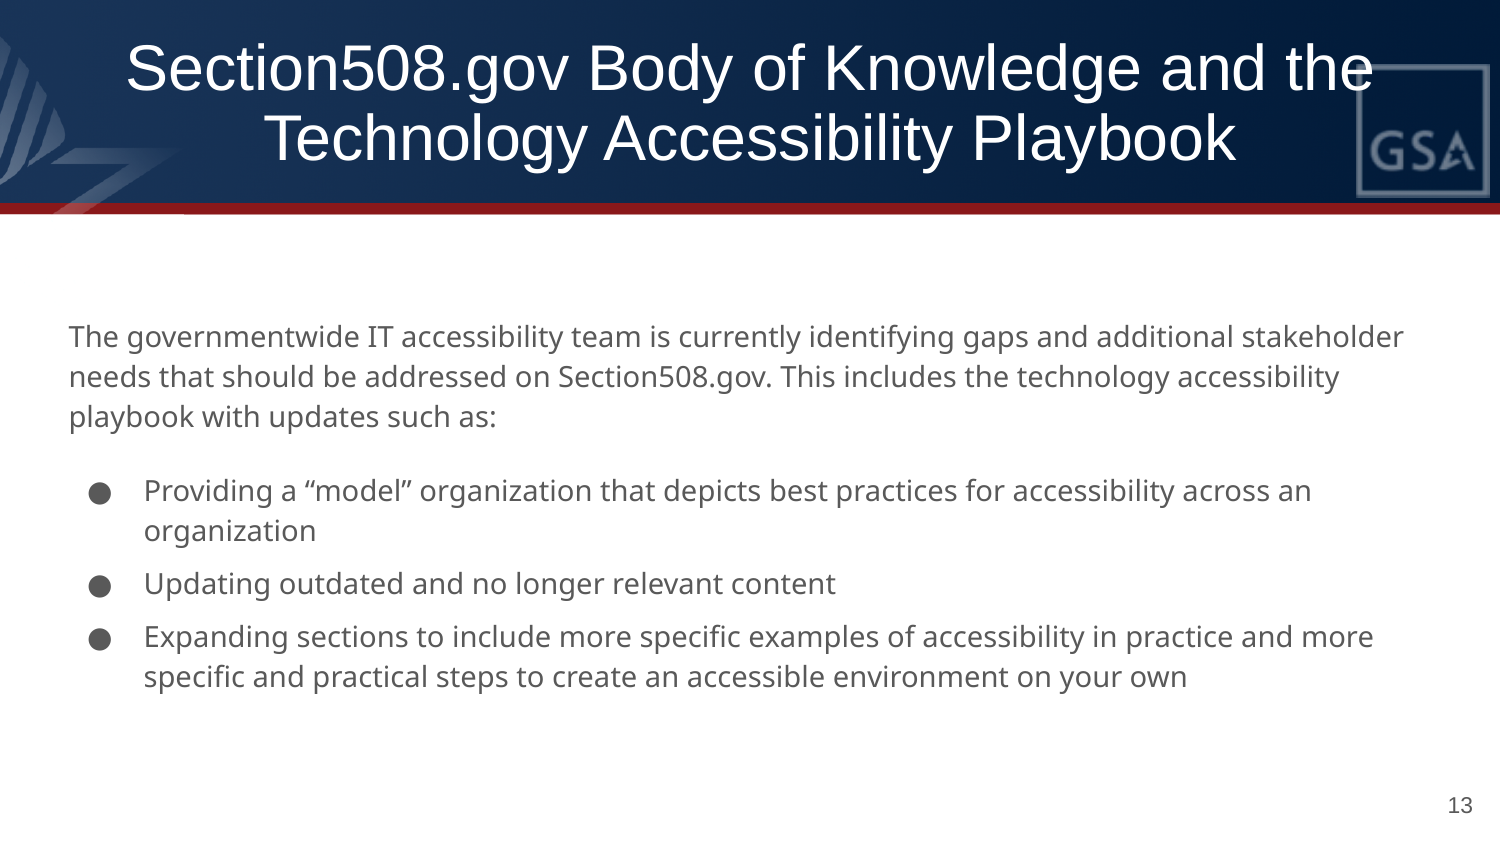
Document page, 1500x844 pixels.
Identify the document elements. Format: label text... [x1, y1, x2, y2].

picture [0, 0, 1500, 844]
slide_number 13 [1146, 782, 1485, 827]
title Section508.gov Body of Knowledge and the Technology Accessibility Playbook [103, 23, 1397, 187]
list The governmentwide IT accessibility team is currently identifying gaps and additional stakeholder needs that should be addressed on Section508.gov. This includes the technology accessibility playbook with updates such as: Providing a “model” organization that depicts best practices for accessibility across an organization Updating outdated and no longer relevant content Expanding sections to include more specific examples of accessibility in practice and more specific and practical steps to create an accessible environment on your own [57, 224, 1438, 782]
